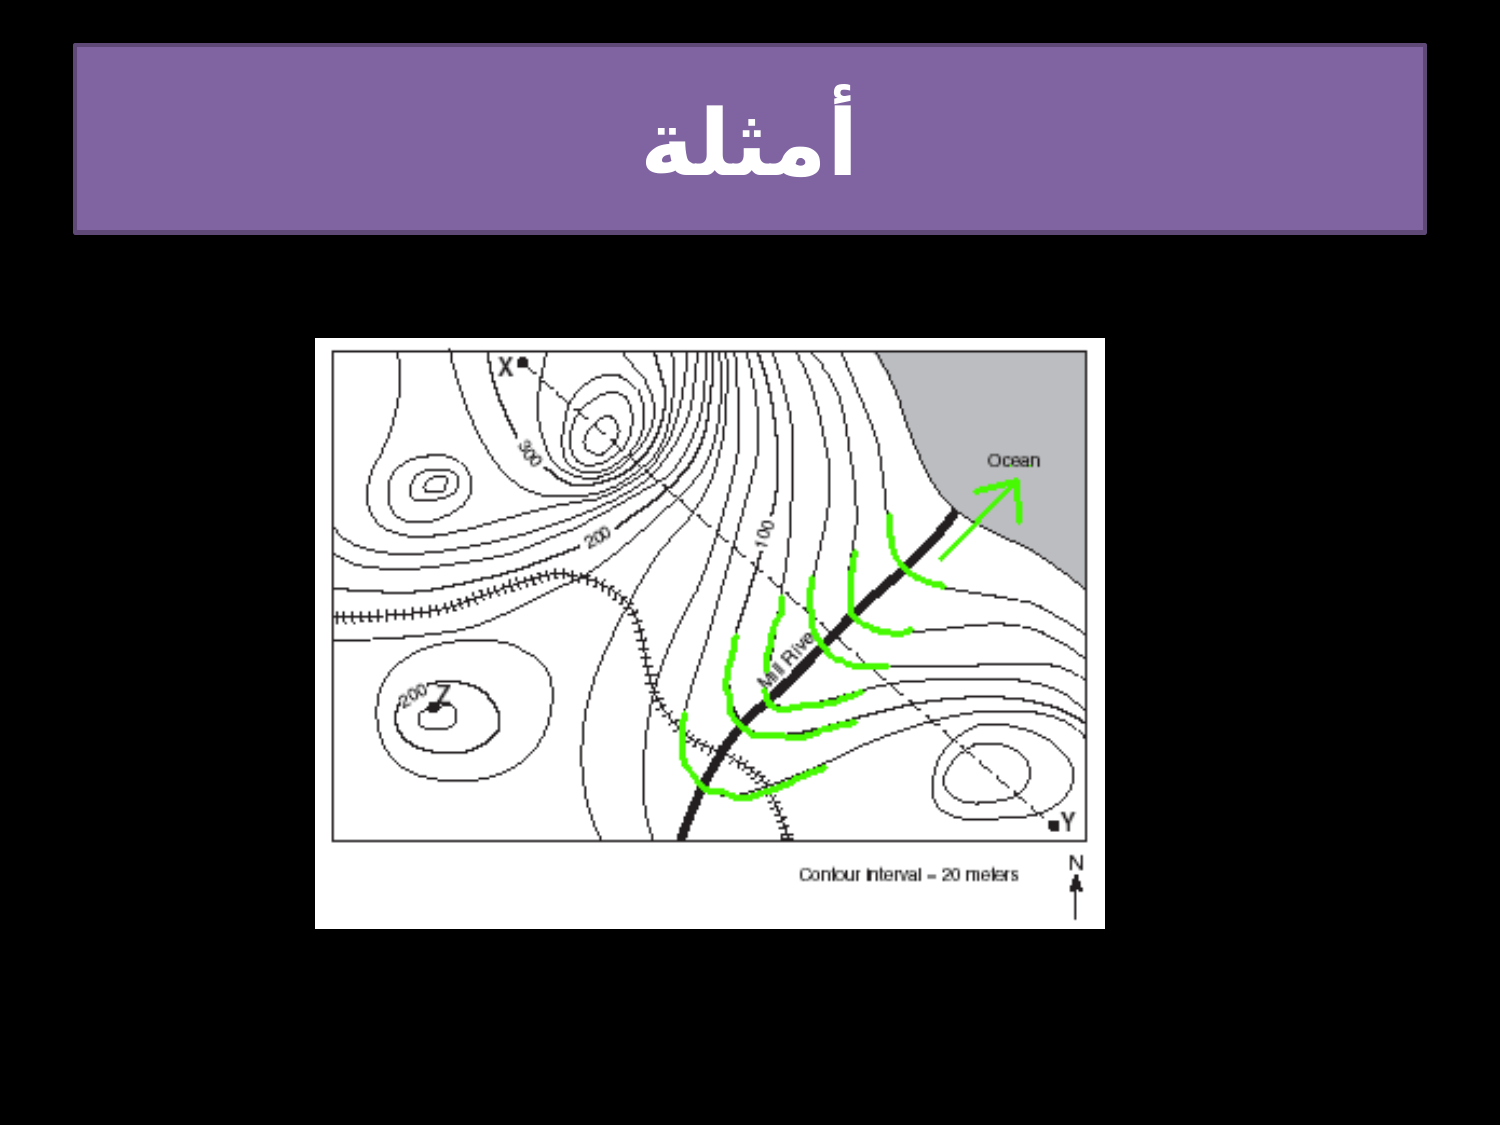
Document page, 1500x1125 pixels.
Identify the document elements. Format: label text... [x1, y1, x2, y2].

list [315, 337, 1105, 929]
title أمثلة [73, 43, 1427, 235]
